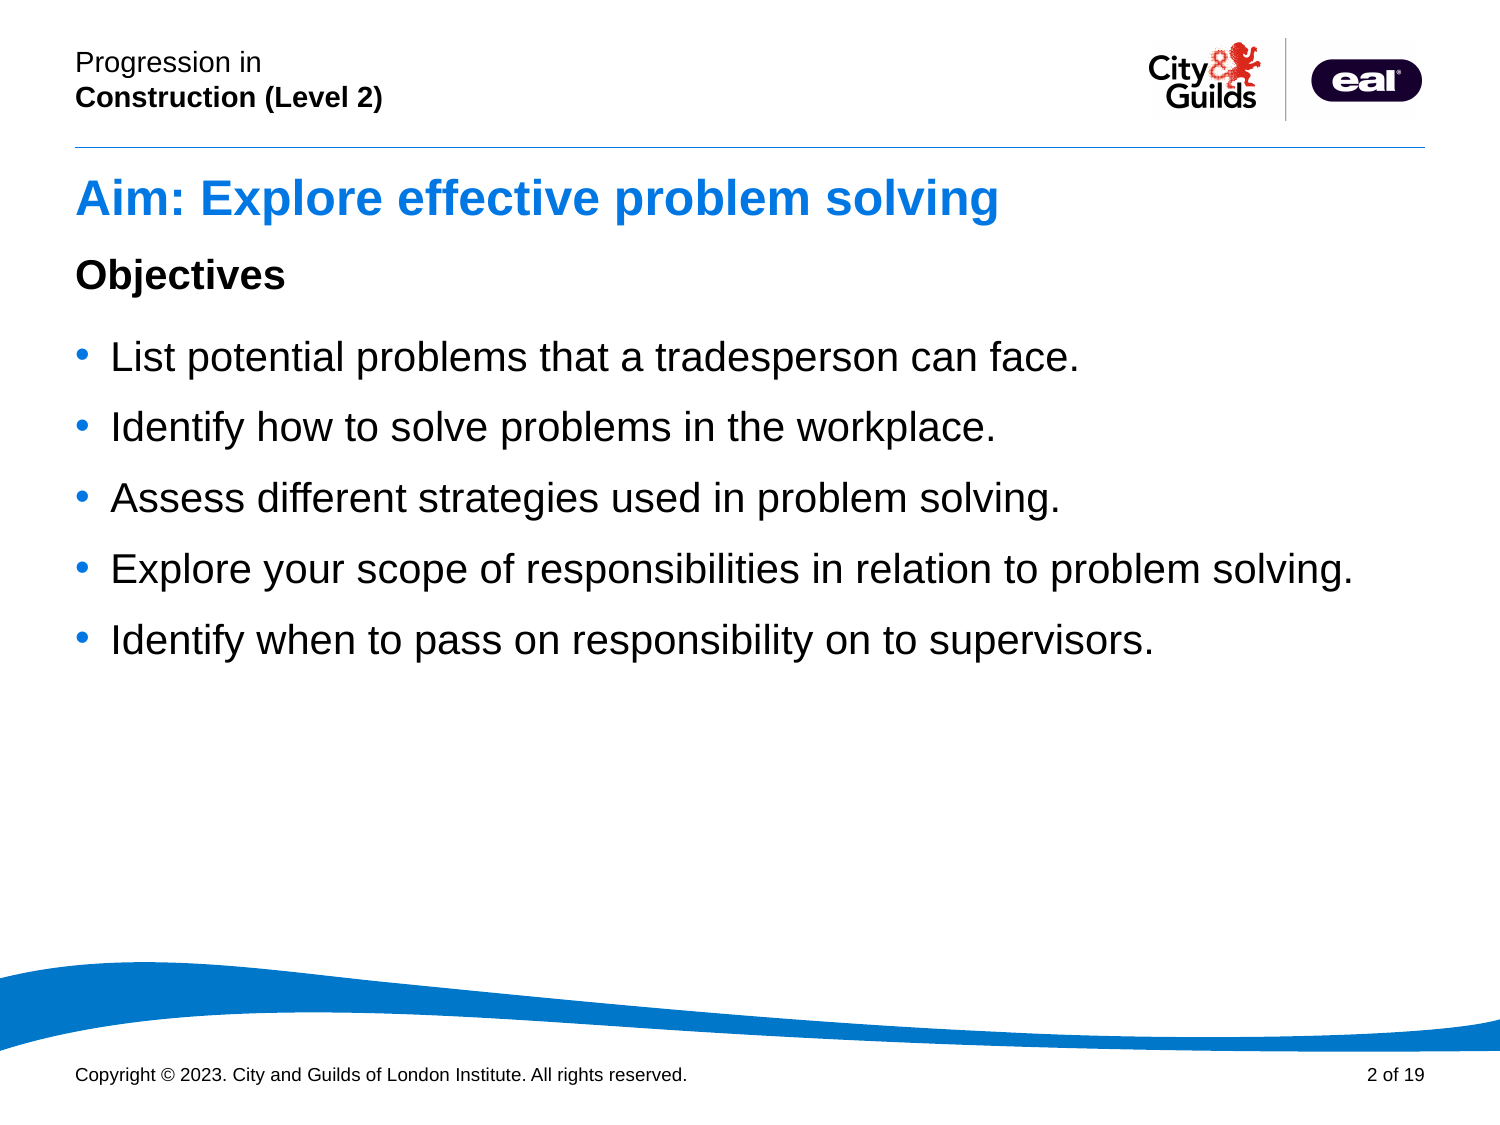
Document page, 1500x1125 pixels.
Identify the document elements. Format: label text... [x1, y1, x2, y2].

picture [1149, 38, 1422, 121]
list Objectives List potential problems that a tradesperson can face. Identify how to solve problems in the workplace. Assess different strategies used in problem solving. Explore your scope of responsibilities in relation to problem solving. Identify when to pass on responsibility on to supervisors. [74, 247, 1426, 946]
title Aim: Explore effective problem solving [74, 165, 1426, 229]
